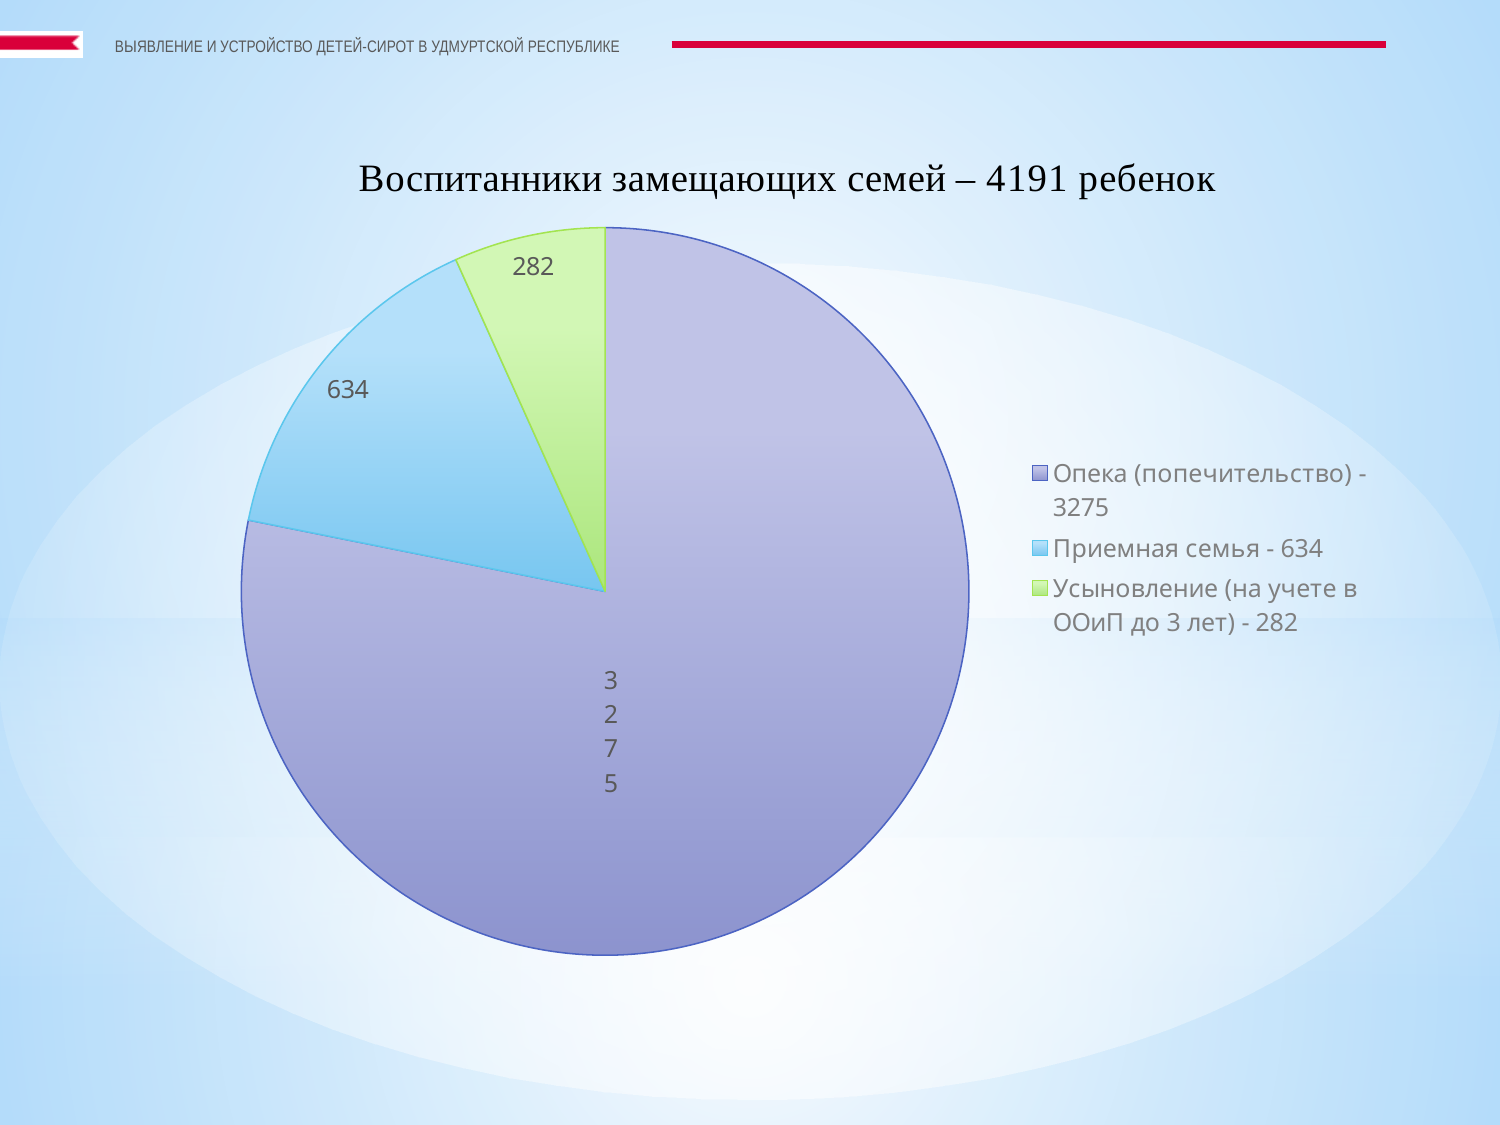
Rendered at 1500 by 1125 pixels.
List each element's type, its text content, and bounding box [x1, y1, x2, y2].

text_box ВЫЯВЛЕНИЕ И УСТРОЙСТВО ДЕТЕЙ-СИРОТ В УДМУРТСКОЙ РЕСПУБЛИКЕ [100, 28, 759, 63]
chart [187, 119, 1389, 977]
picture [0, 30, 83, 58]
